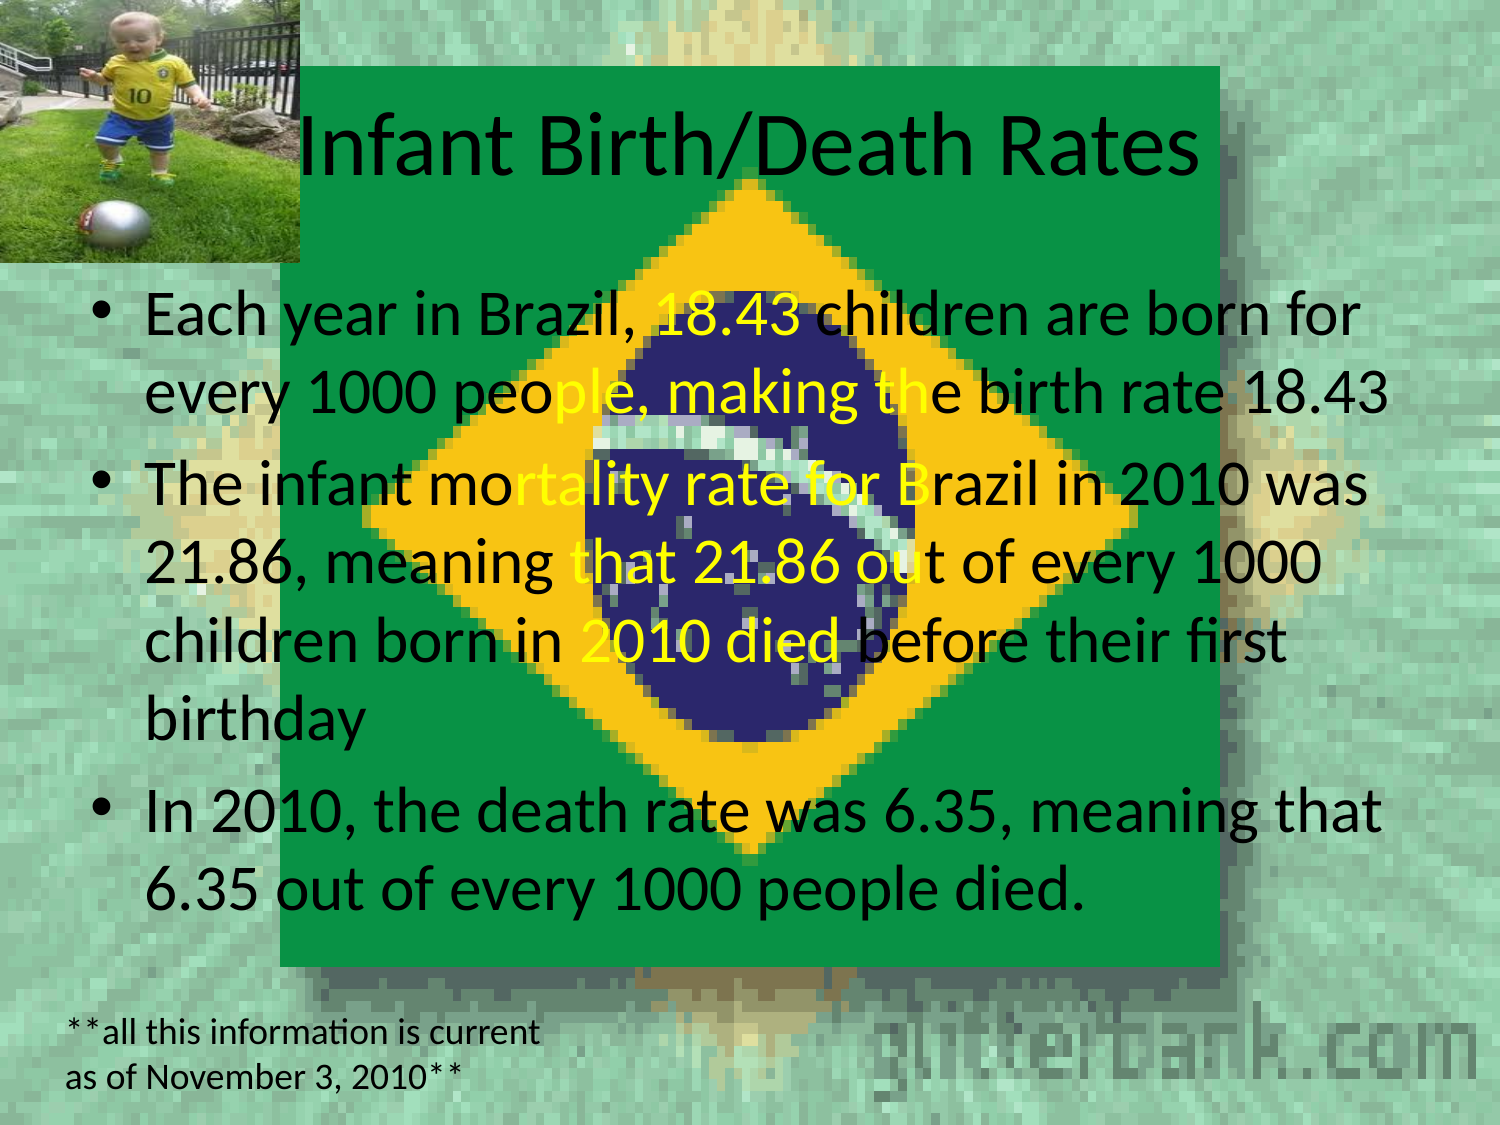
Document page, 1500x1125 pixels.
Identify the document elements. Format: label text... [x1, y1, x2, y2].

text_box **all this information is current as of November 3, 2010** [49, 999, 588, 1105]
title Infant Birth/Death Rates [304, 45, 1425, 233]
list Each year in Brazil, 18.43 children are born for every 1000 people, making the birth rate 18.43 The infant mortality rate for Brazil in 2010 was 21.86, meaning that 21.86 out of every 1000 children born in 2010 died before their first birthday In 2010, the death rate was 6.35, meaning that 6.35 out of every 1000 people died. [75, 262, 1425, 1005]
picture [0, 0, 1500, 1125]
